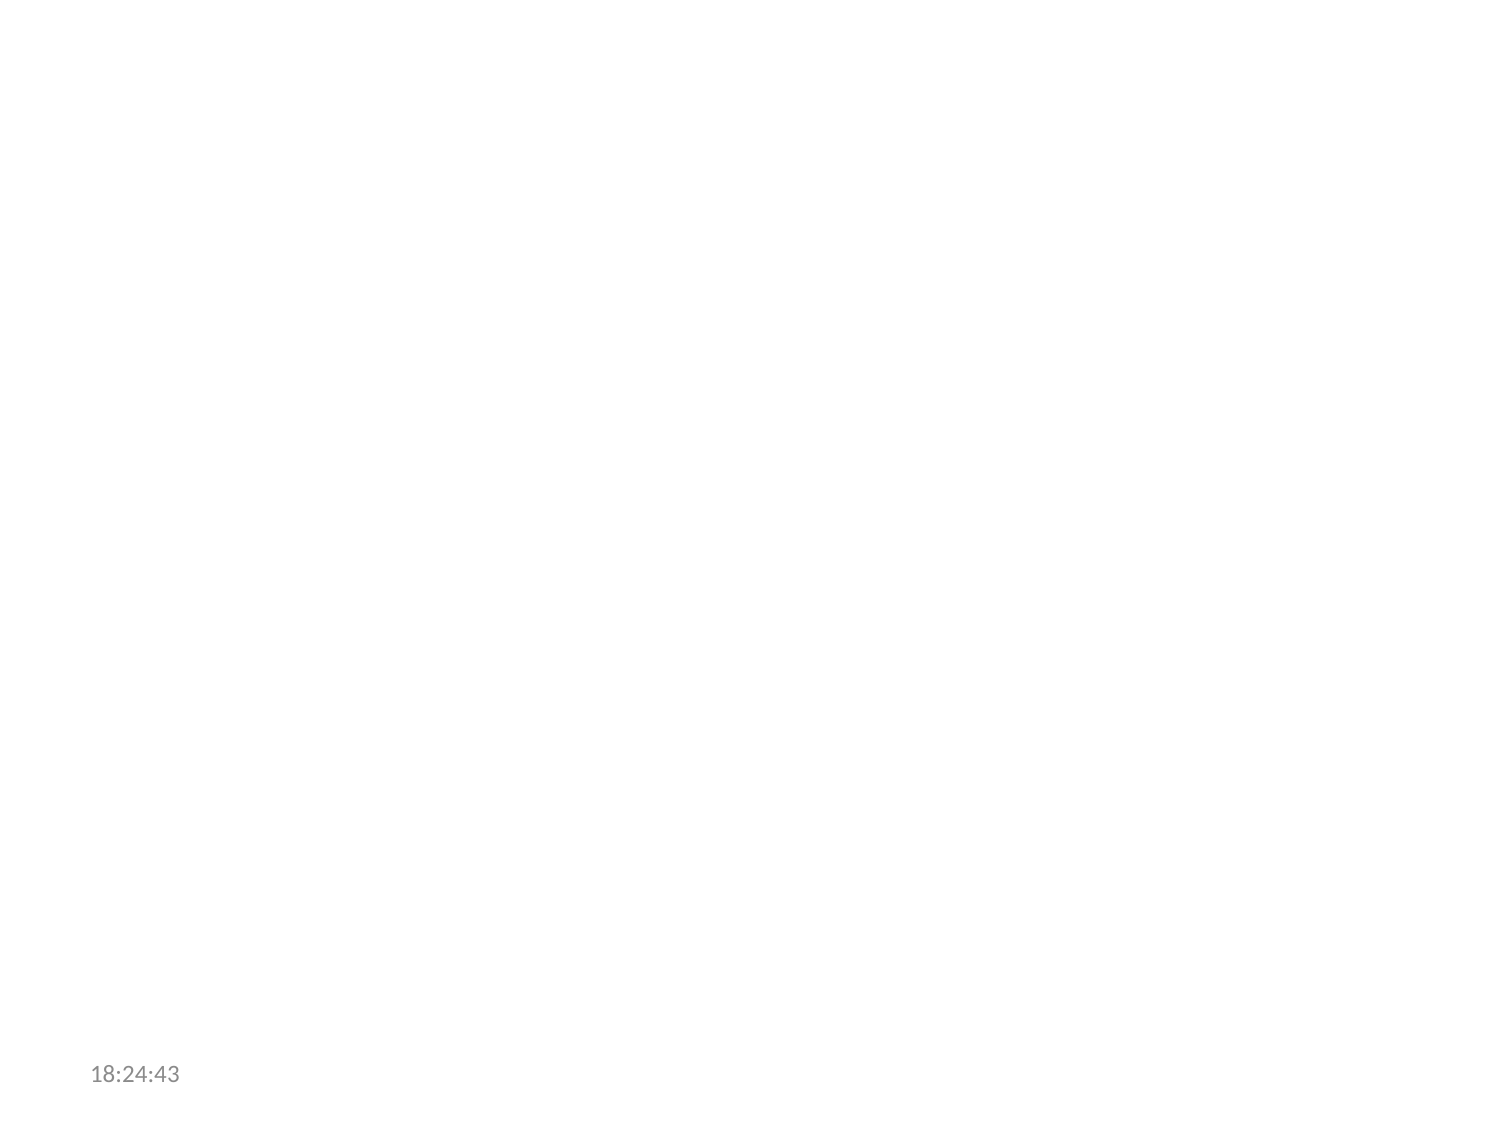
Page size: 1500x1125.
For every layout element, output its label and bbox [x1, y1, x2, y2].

slide_number [75, 1042, 425, 1103]
